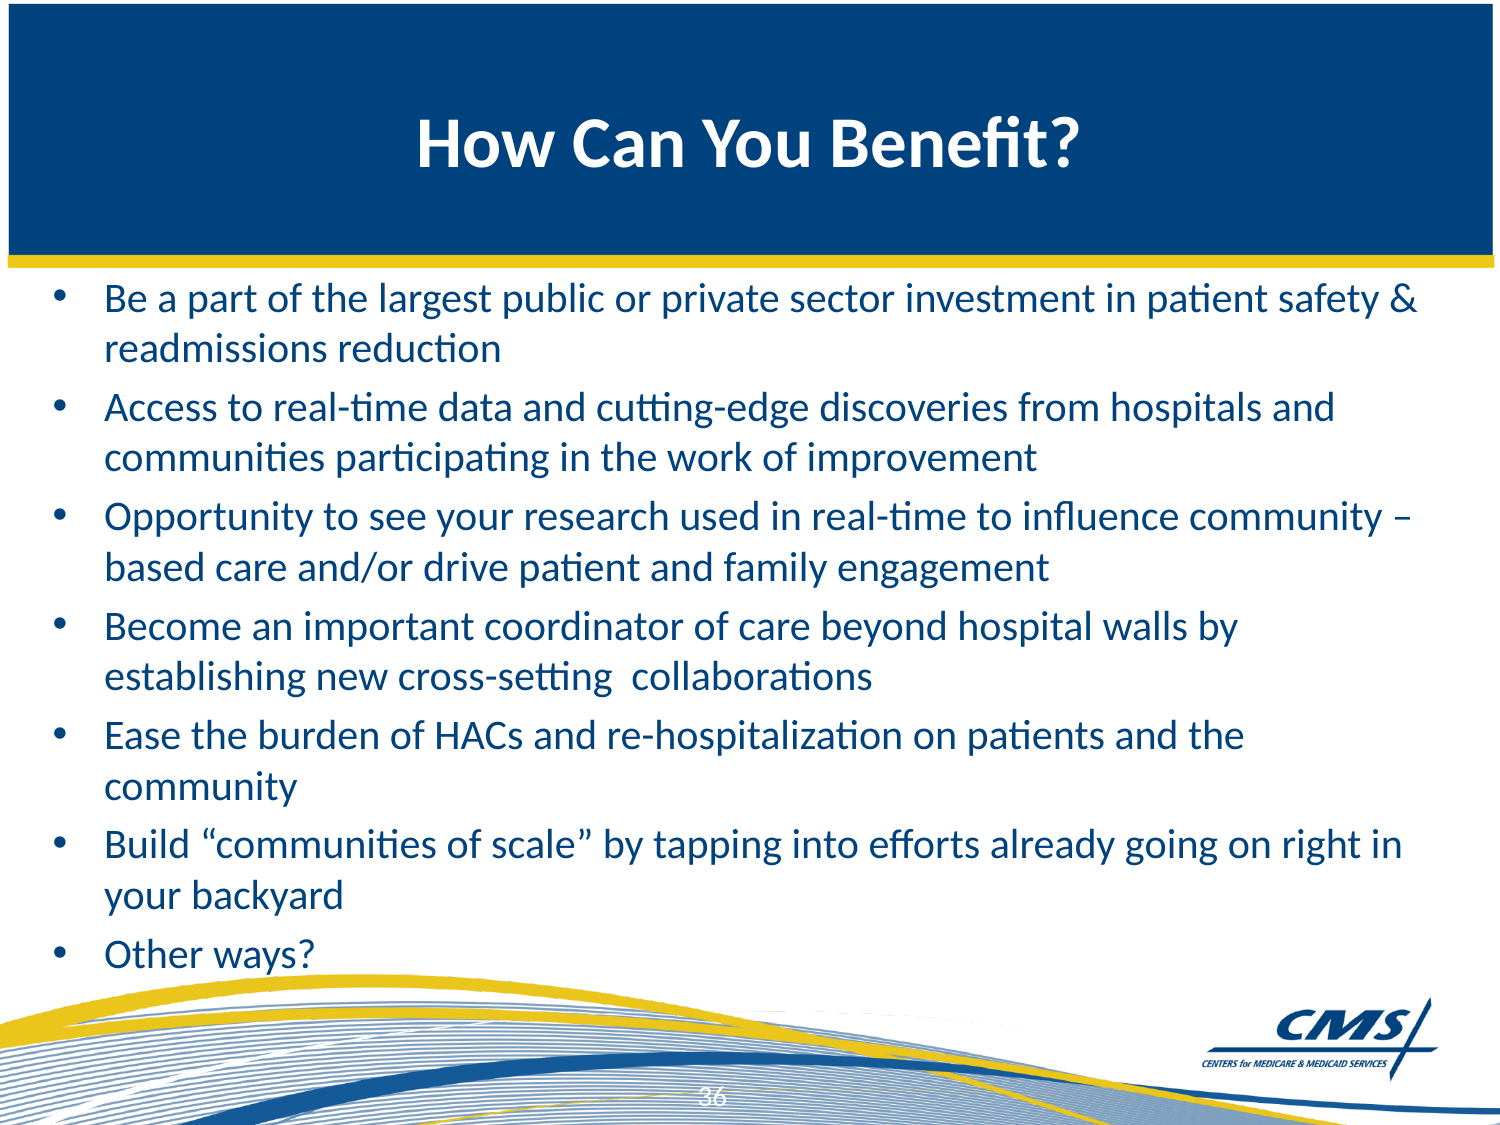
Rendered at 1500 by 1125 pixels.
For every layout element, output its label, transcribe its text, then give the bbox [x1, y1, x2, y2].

slide_number 36 [392, 1065, 743, 1125]
picture [0, 0, 1500, 1125]
title How Can You Benefit? [74, 44, 1426, 233]
list Be a part of the largest public or private sector investment in patient safety & readmissions reduction Access to real-time data and cutting-edge discoveries from hospitals and communities participating in the work of improvement Opportunity to see your research used in real-time to influence community –based care and/or drive patient and family engagement Become an important coordinator of care beyond hospital walls by establishing new cross-setting collaborations Ease the burden of HACs and re-hospitalization on patients and the community Build “communities of scale” by tapping into efforts already going on right in your backyard Other ways? [37, 262, 1451, 988]
